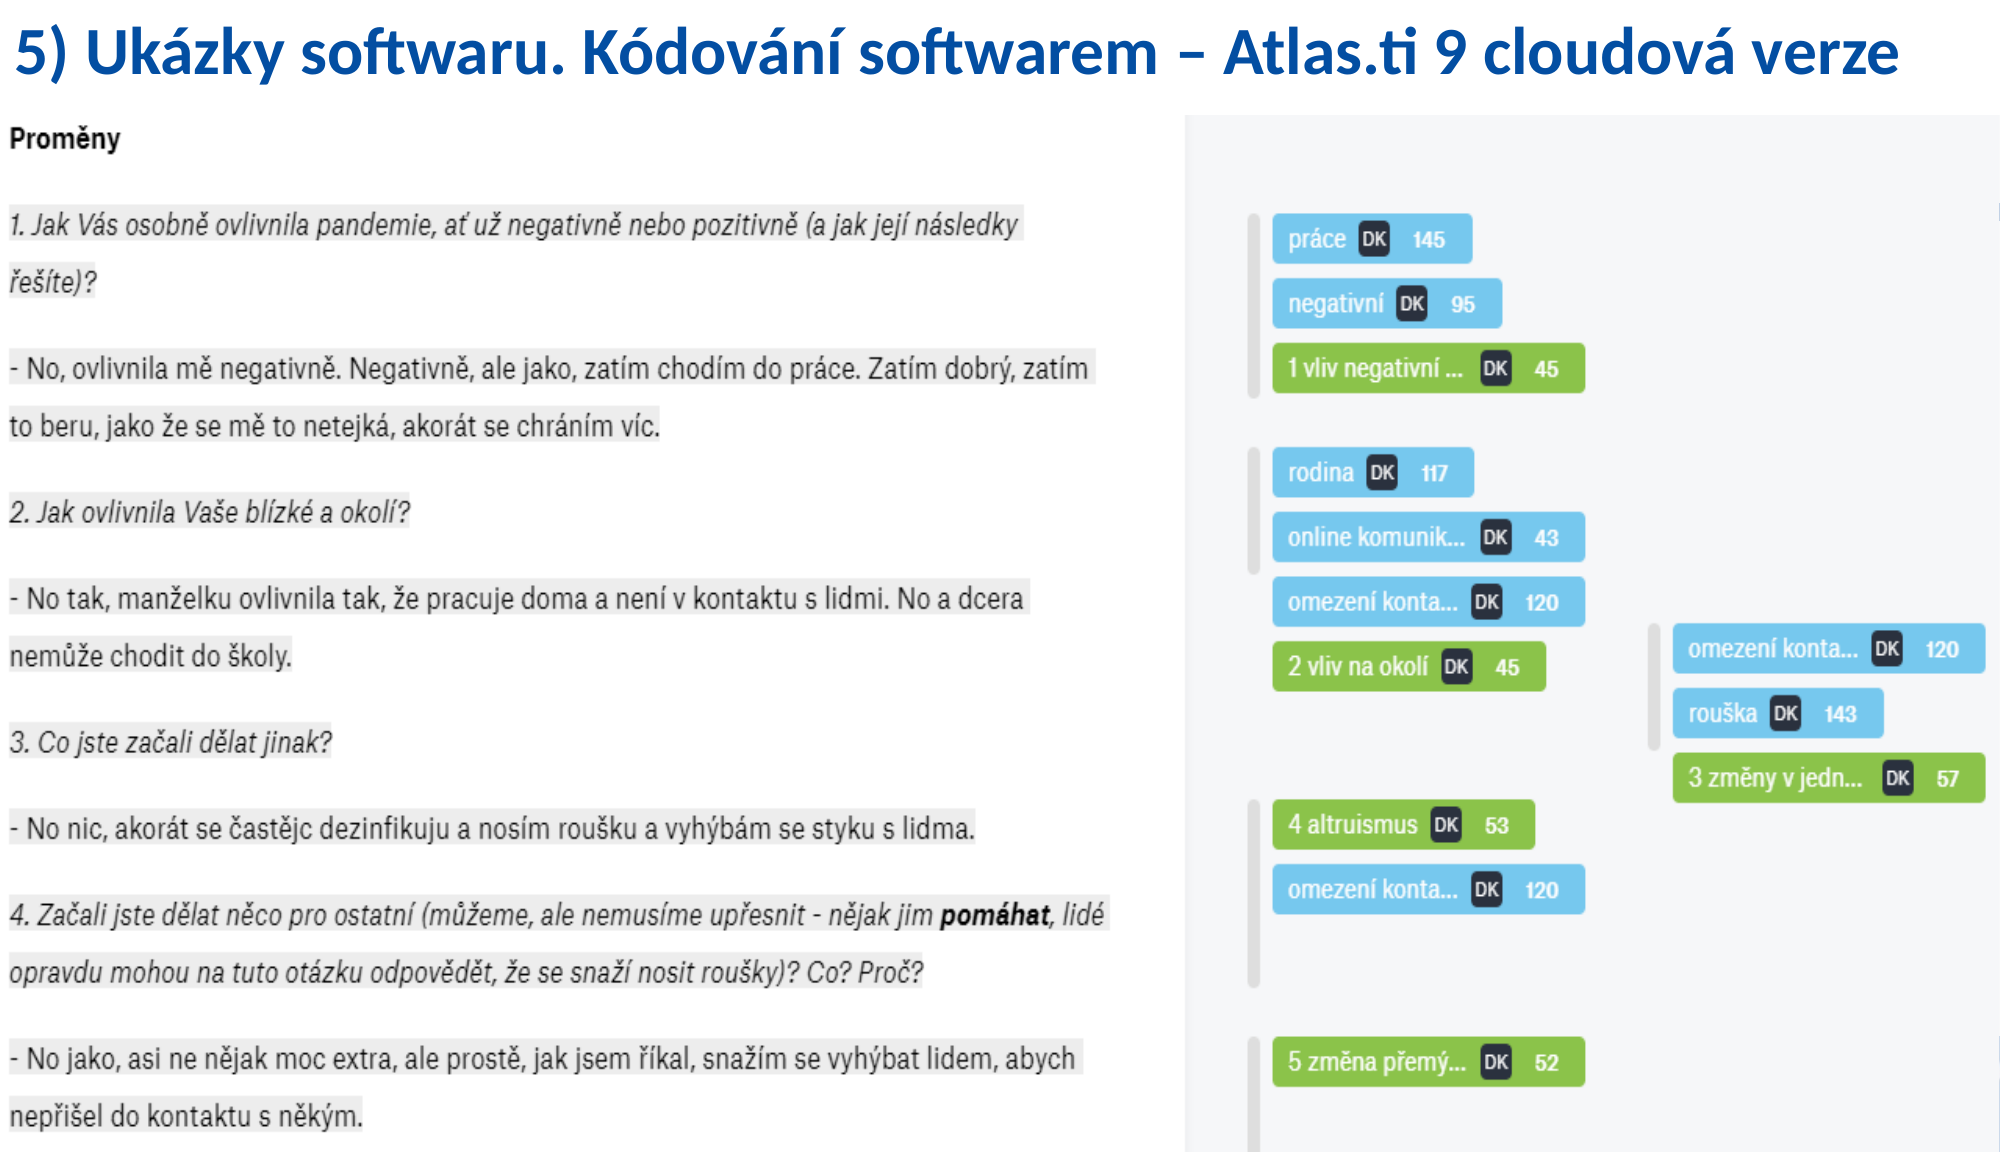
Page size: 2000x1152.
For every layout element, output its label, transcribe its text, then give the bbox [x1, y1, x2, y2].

picture [0, 114, 2000, 1152]
title 5) Ukázky softwaru. Kódování softwarem – Atlas.ti 9 cloudová verze [0, 0, 2000, 114]
